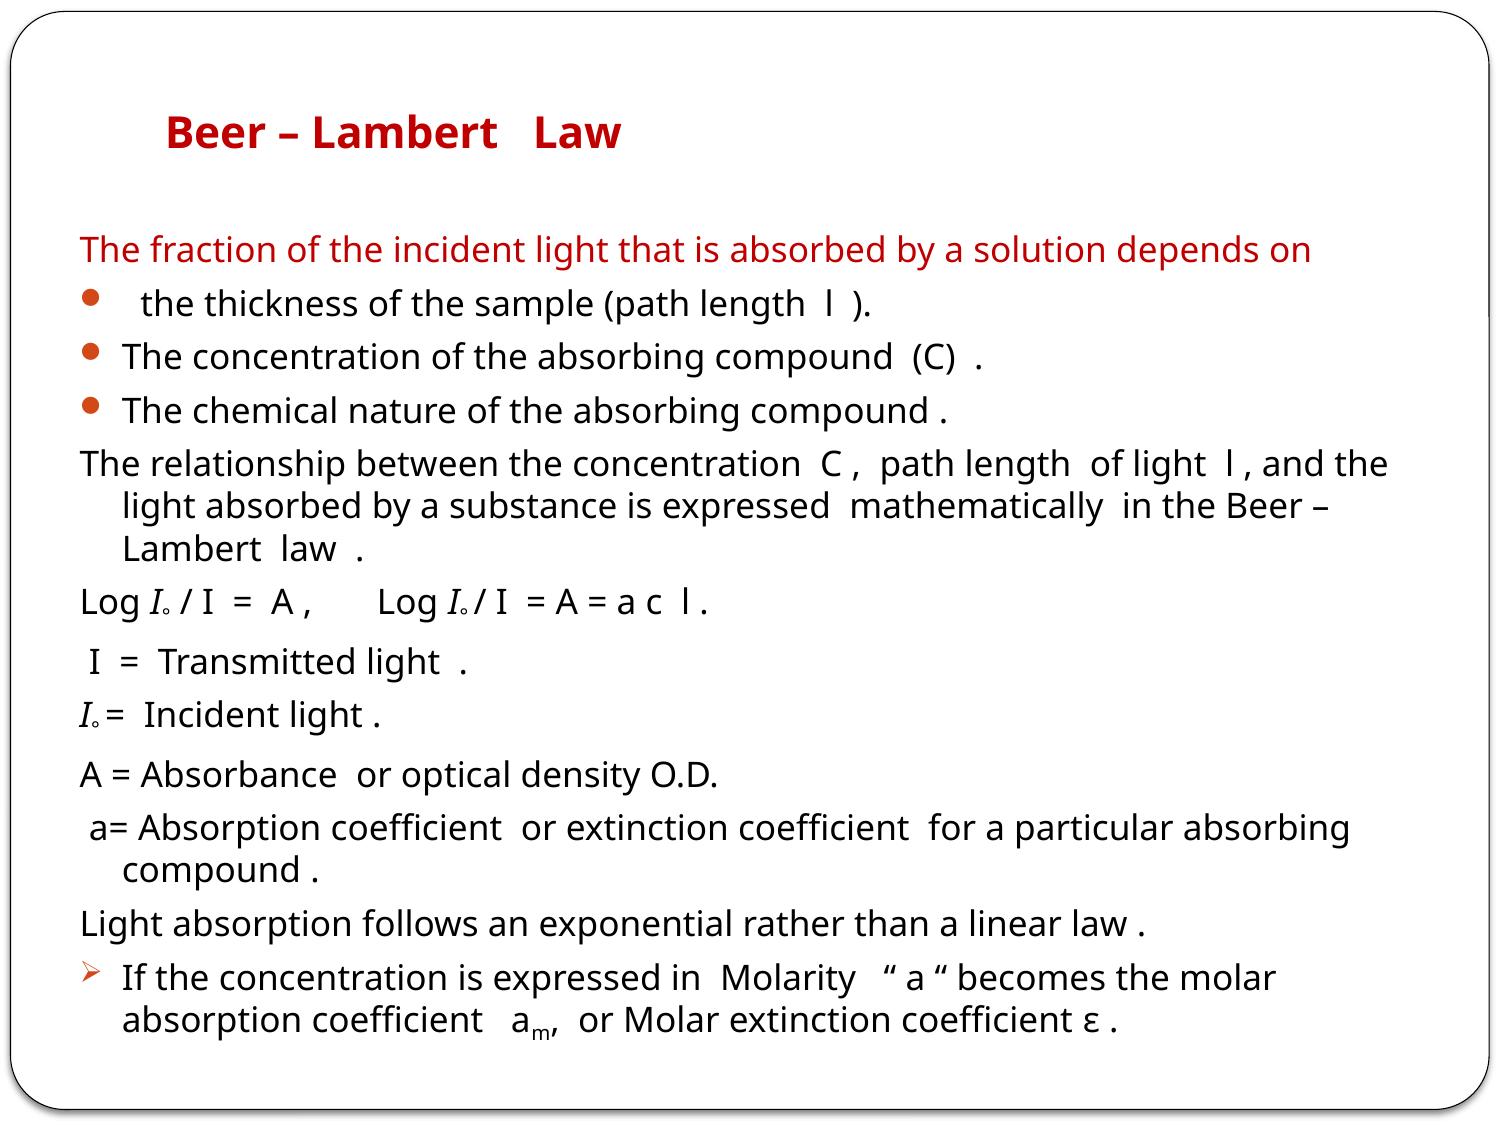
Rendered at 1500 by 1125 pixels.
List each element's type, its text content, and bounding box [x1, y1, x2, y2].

list The fraction of the incident light that is absorbed by a solution depends on the thickness of the sample (path length l ). The concentration of the absorbing compound (C) . The chemical nature of the absorbing compound . The relationship between the concentration C , path length of light l , and the light absorbed by a substance is expressed mathematically in the Beer – Lambert law . Log I° / I = A , Log I° / I = A = a c l . I = Transmitted light . I° = Incident light . A = Absorbance or optical density O.D. a= Absorption coefficient or extinction coefficient for a particular absorbing compound . Light absorption follows an exponential rather than a linear law . If the concentration is expressed in Molarity “ a “ becomes the molar absorption coefficient am, or Molar extinction coefficient ε . [64, 219, 1425, 1059]
title Beer – Lambert Law [150, 42, 1425, 173]
